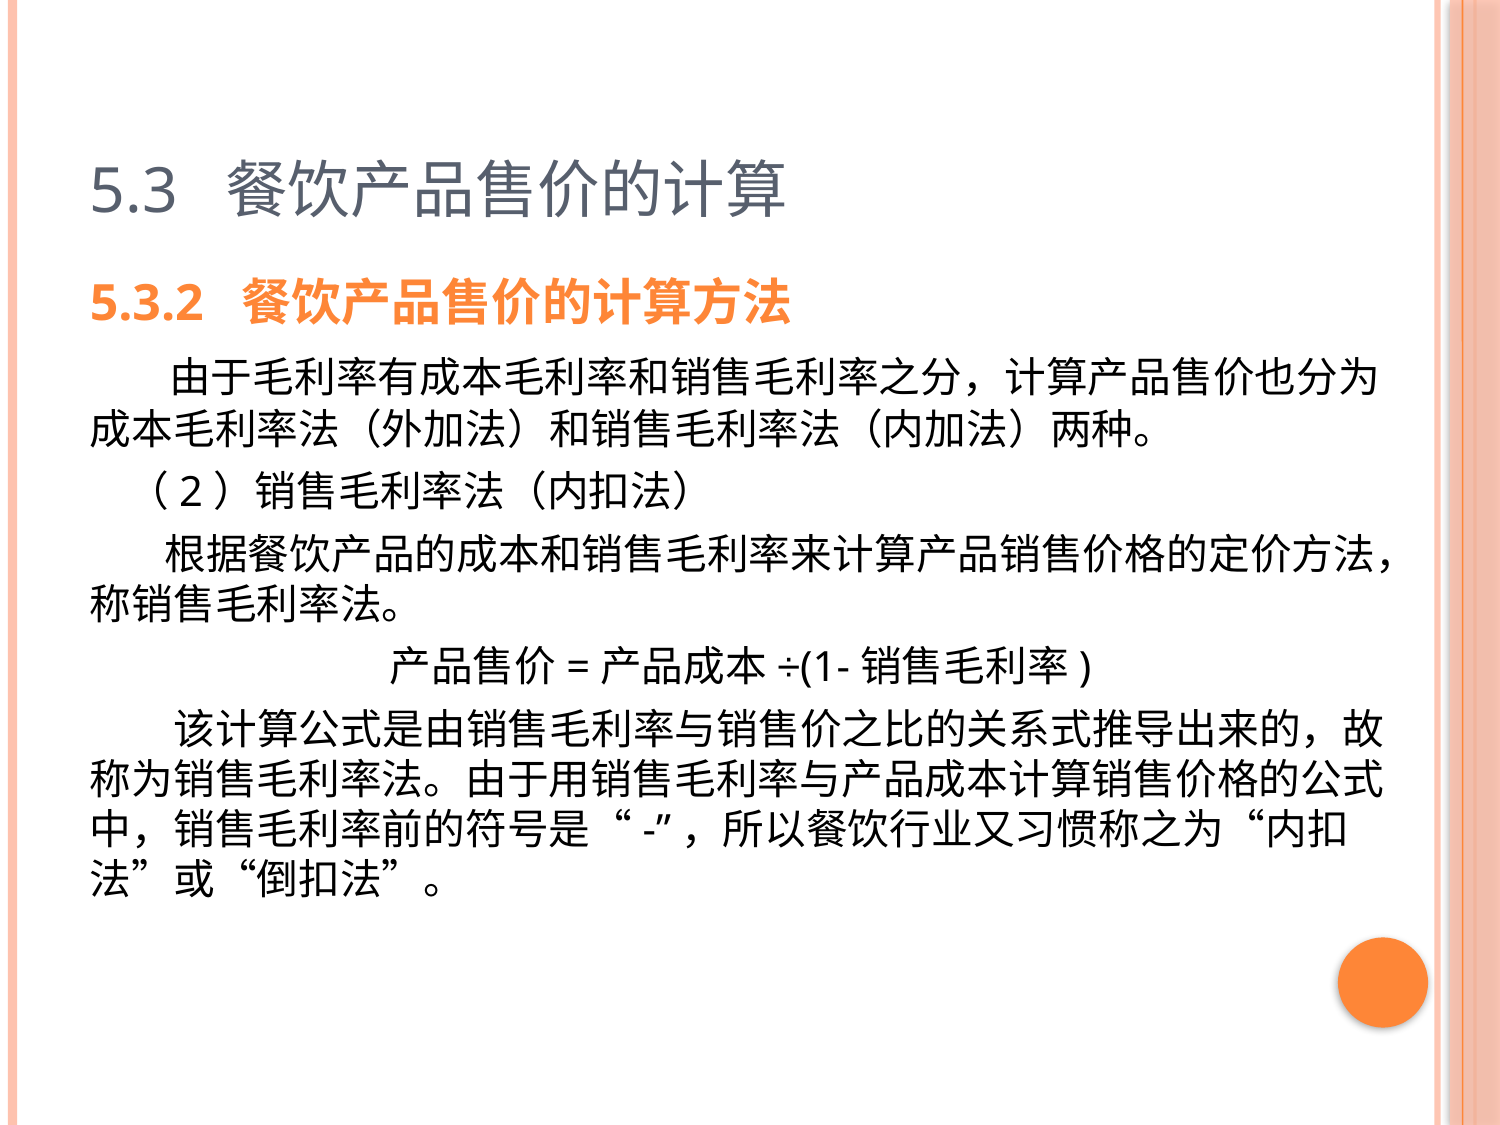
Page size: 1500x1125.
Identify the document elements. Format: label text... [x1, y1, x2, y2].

title 5.3 餐饮产品售价的计算 [75, 45, 1300, 233]
list 5.3.2 餐饮产品售价的计算方法 由于毛利率有成本毛利率和销售毛利率之分，计算产品售价也分为成本毛利率法（外加法）和销售毛利率法（内加法）两种。 （2）销售毛利率法（内扣法） 根据餐饮产品的成本和销售毛利率来计算产品销售价格的定价方法，称销售毛利率法。 产品售价=产品成本÷(1-销售毛利率) 该计算公式是由销售毛利率与销售价之比的关系式推导出来的，故称为销售毛利率法。由于用销售毛利率与产品成本计算销售价格的公式中，销售毛利率前的符号是“-”，所以餐饮行业又习惯称之为“内扣法”或“倒扣法”。 [74, 262, 1407, 1063]
